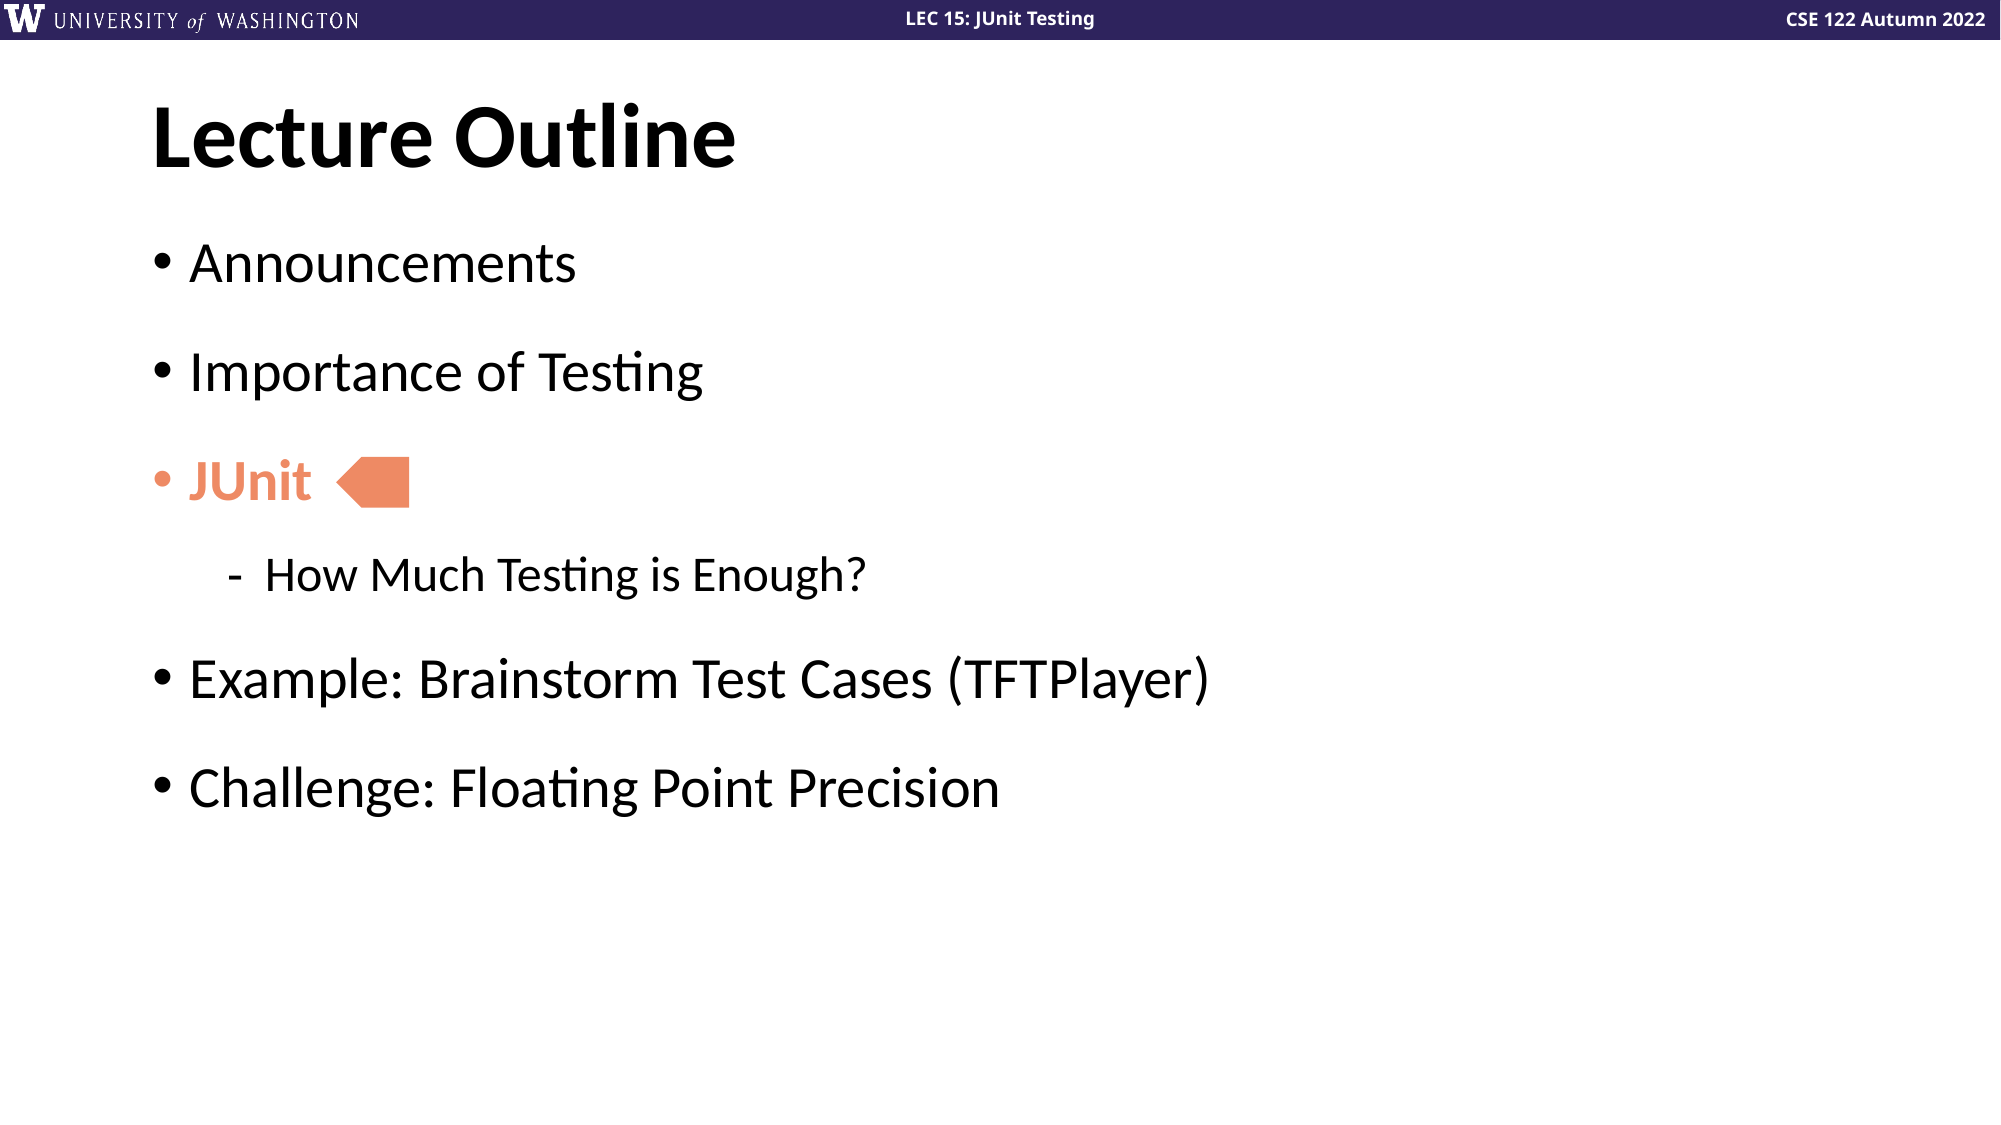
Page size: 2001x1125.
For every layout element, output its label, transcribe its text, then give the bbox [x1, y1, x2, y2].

list Announcements Importance of Testing JUnit How Much Testing is Enough? Example: Brainstorm Test Cases (TFTPlayer) Challenge: Floating Point Precision [137, 224, 1863, 1014]
text_box [334, 455, 411, 509]
title Lecture Outline [137, 74, 1863, 200]
picture [4, 4, 358, 33]
